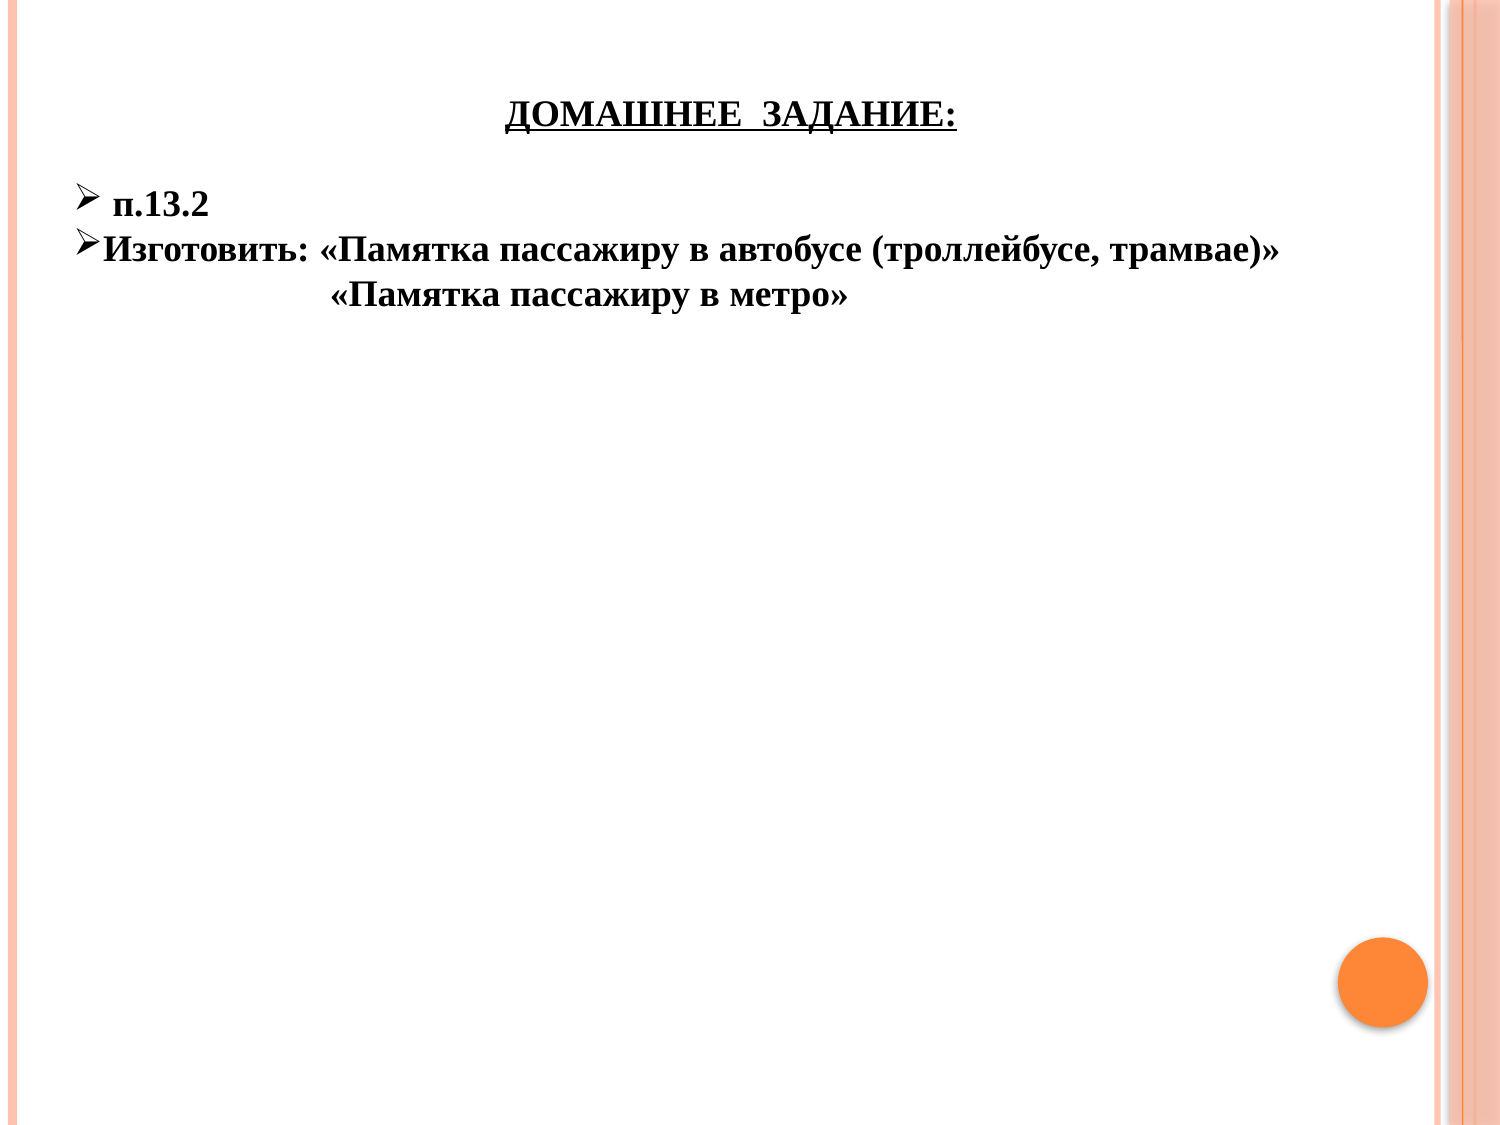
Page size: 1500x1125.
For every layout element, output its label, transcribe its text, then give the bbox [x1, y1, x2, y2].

text_box ДОМАШНЕЕ ЗАДАНИЕ: п.13.2 Изготовить: «Памятка пассажиру в автобусе (троллейбусе, трамвае)» «Памятка пассажиру в метро» [58, 81, 1395, 322]
